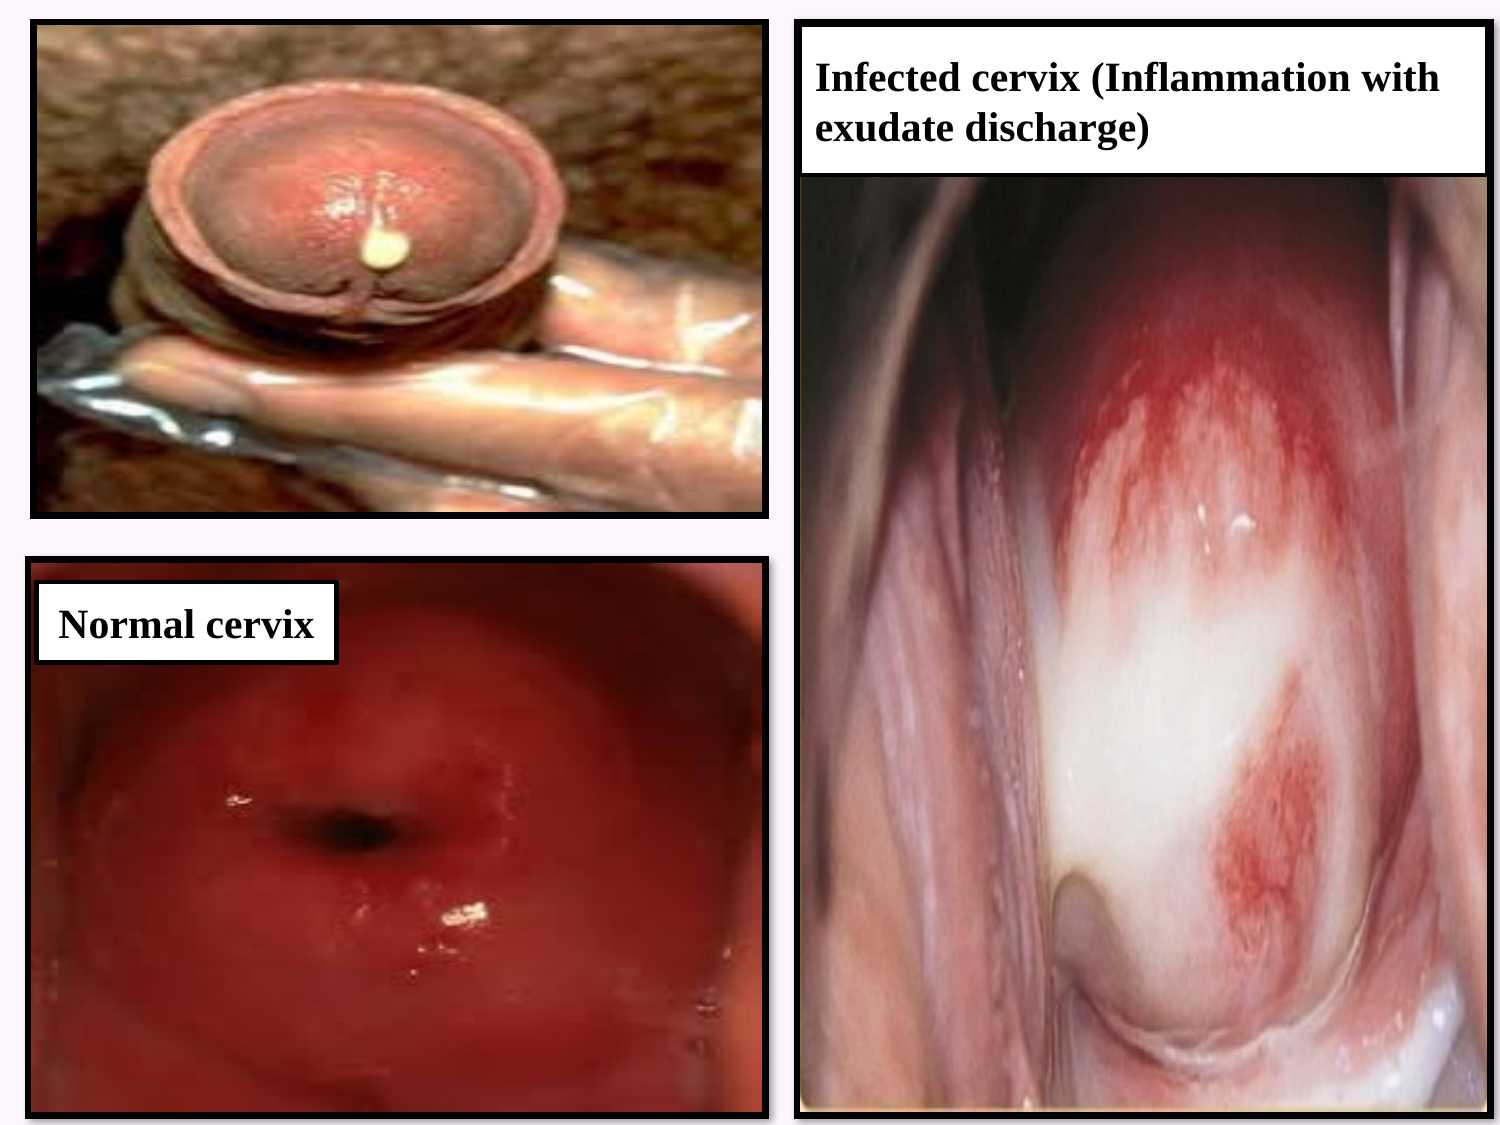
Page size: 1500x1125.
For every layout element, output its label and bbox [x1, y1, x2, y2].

picture [799, 24, 1488, 1113]
picture [36, 24, 763, 513]
picture [30, 562, 763, 1113]
